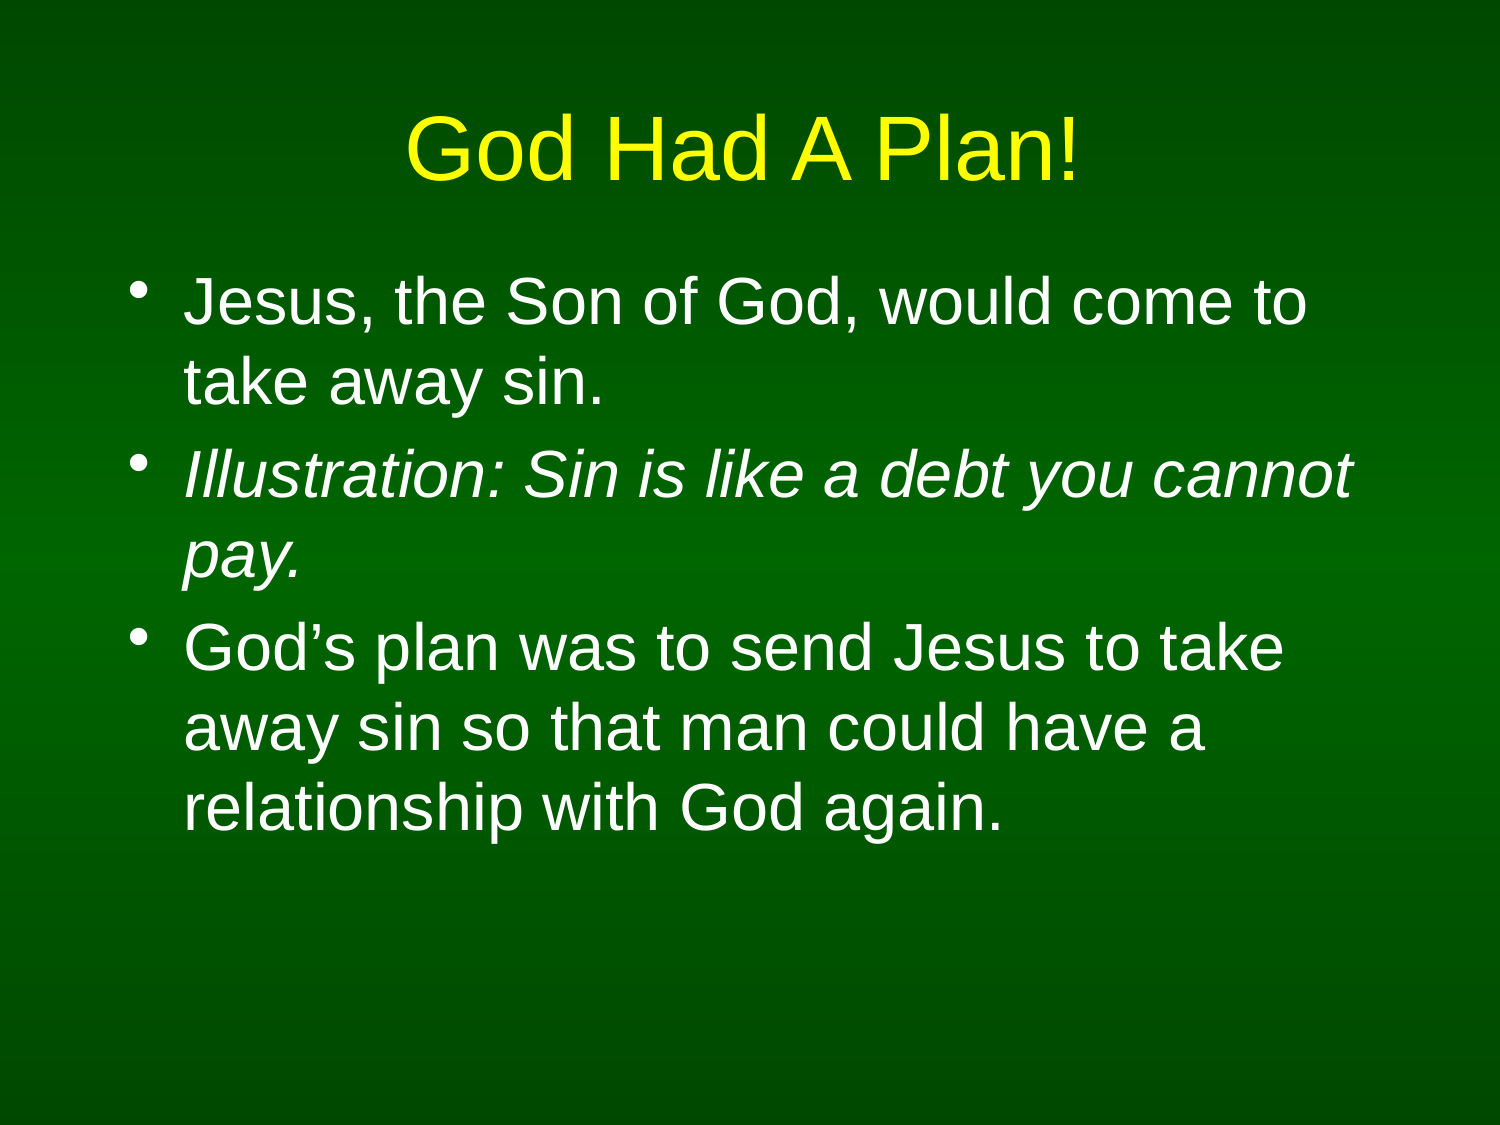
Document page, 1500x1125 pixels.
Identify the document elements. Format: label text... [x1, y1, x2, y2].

title God Had A Plan! [50, 50, 1438, 238]
list Jesus, the Son of God, would come to take away sin. Illustration: Sin is like a debt you cannot pay. God’s plan was to send Jesus to take away sin so that man could have a relationship with God again. [112, 249, 1463, 900]
